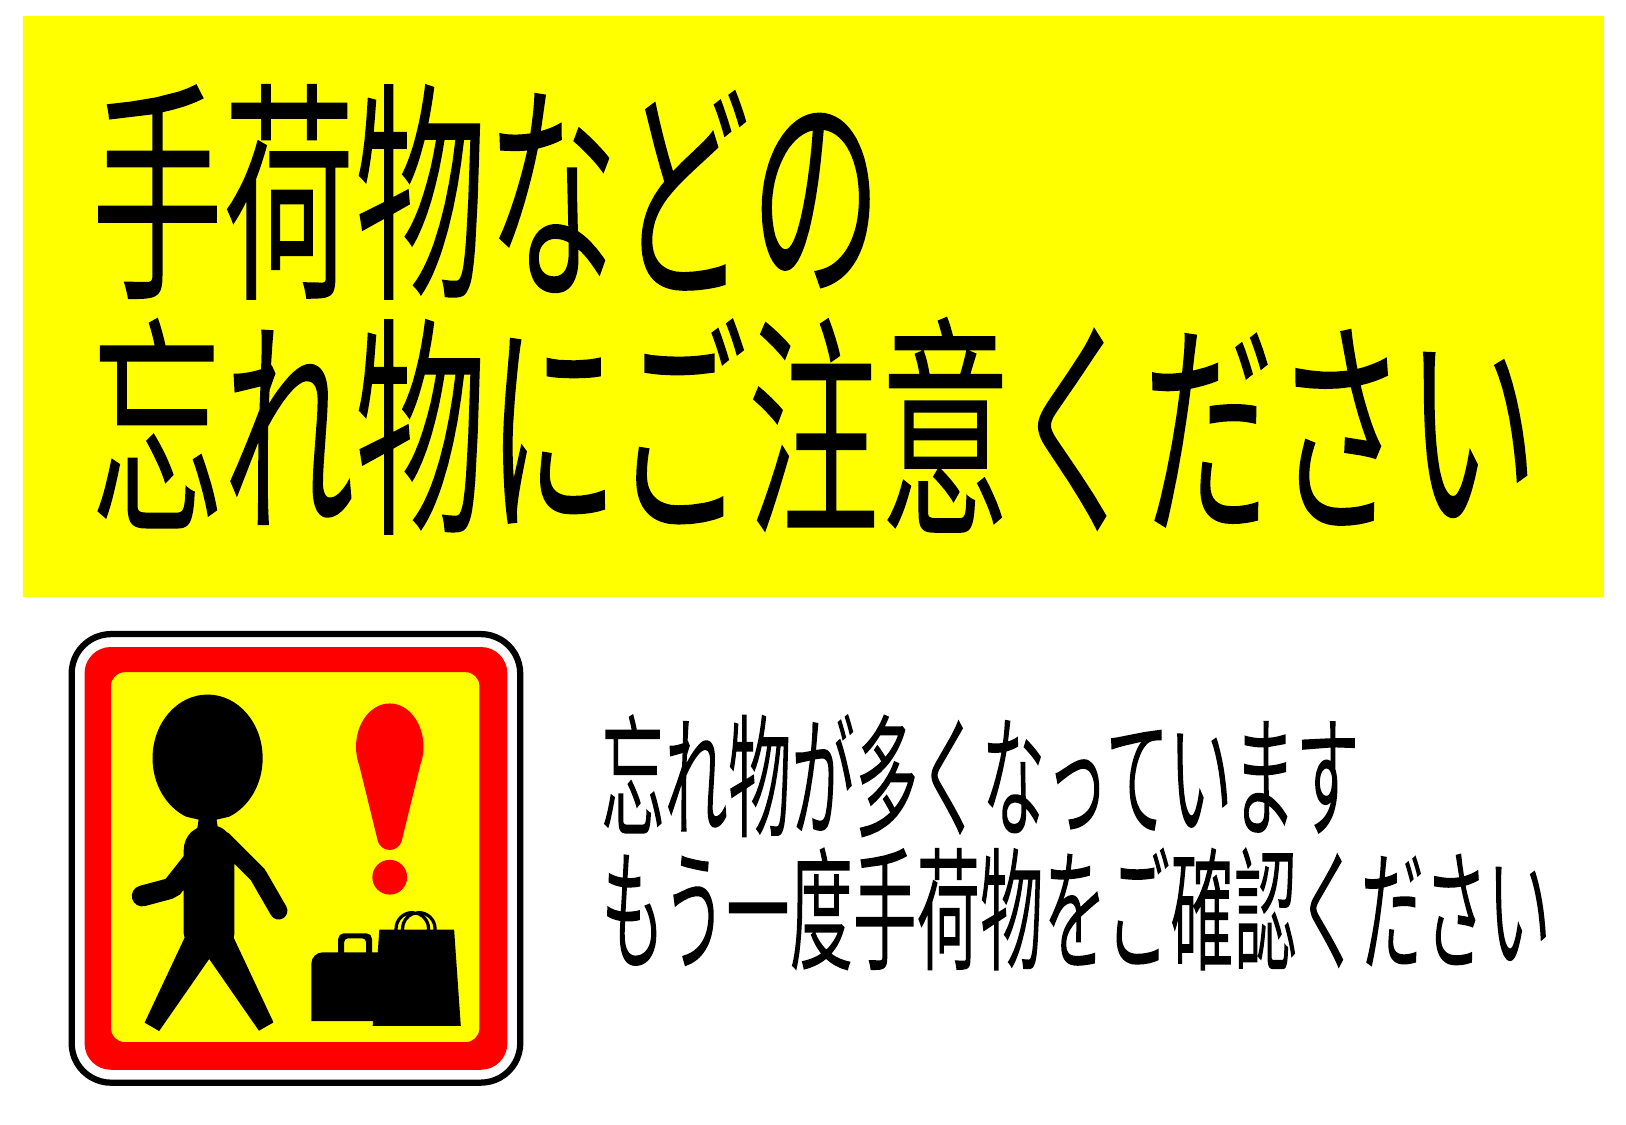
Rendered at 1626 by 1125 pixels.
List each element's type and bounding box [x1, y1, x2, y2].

text_box [21, 14, 1606, 599]
text_box [71, 633, 521, 1083]
